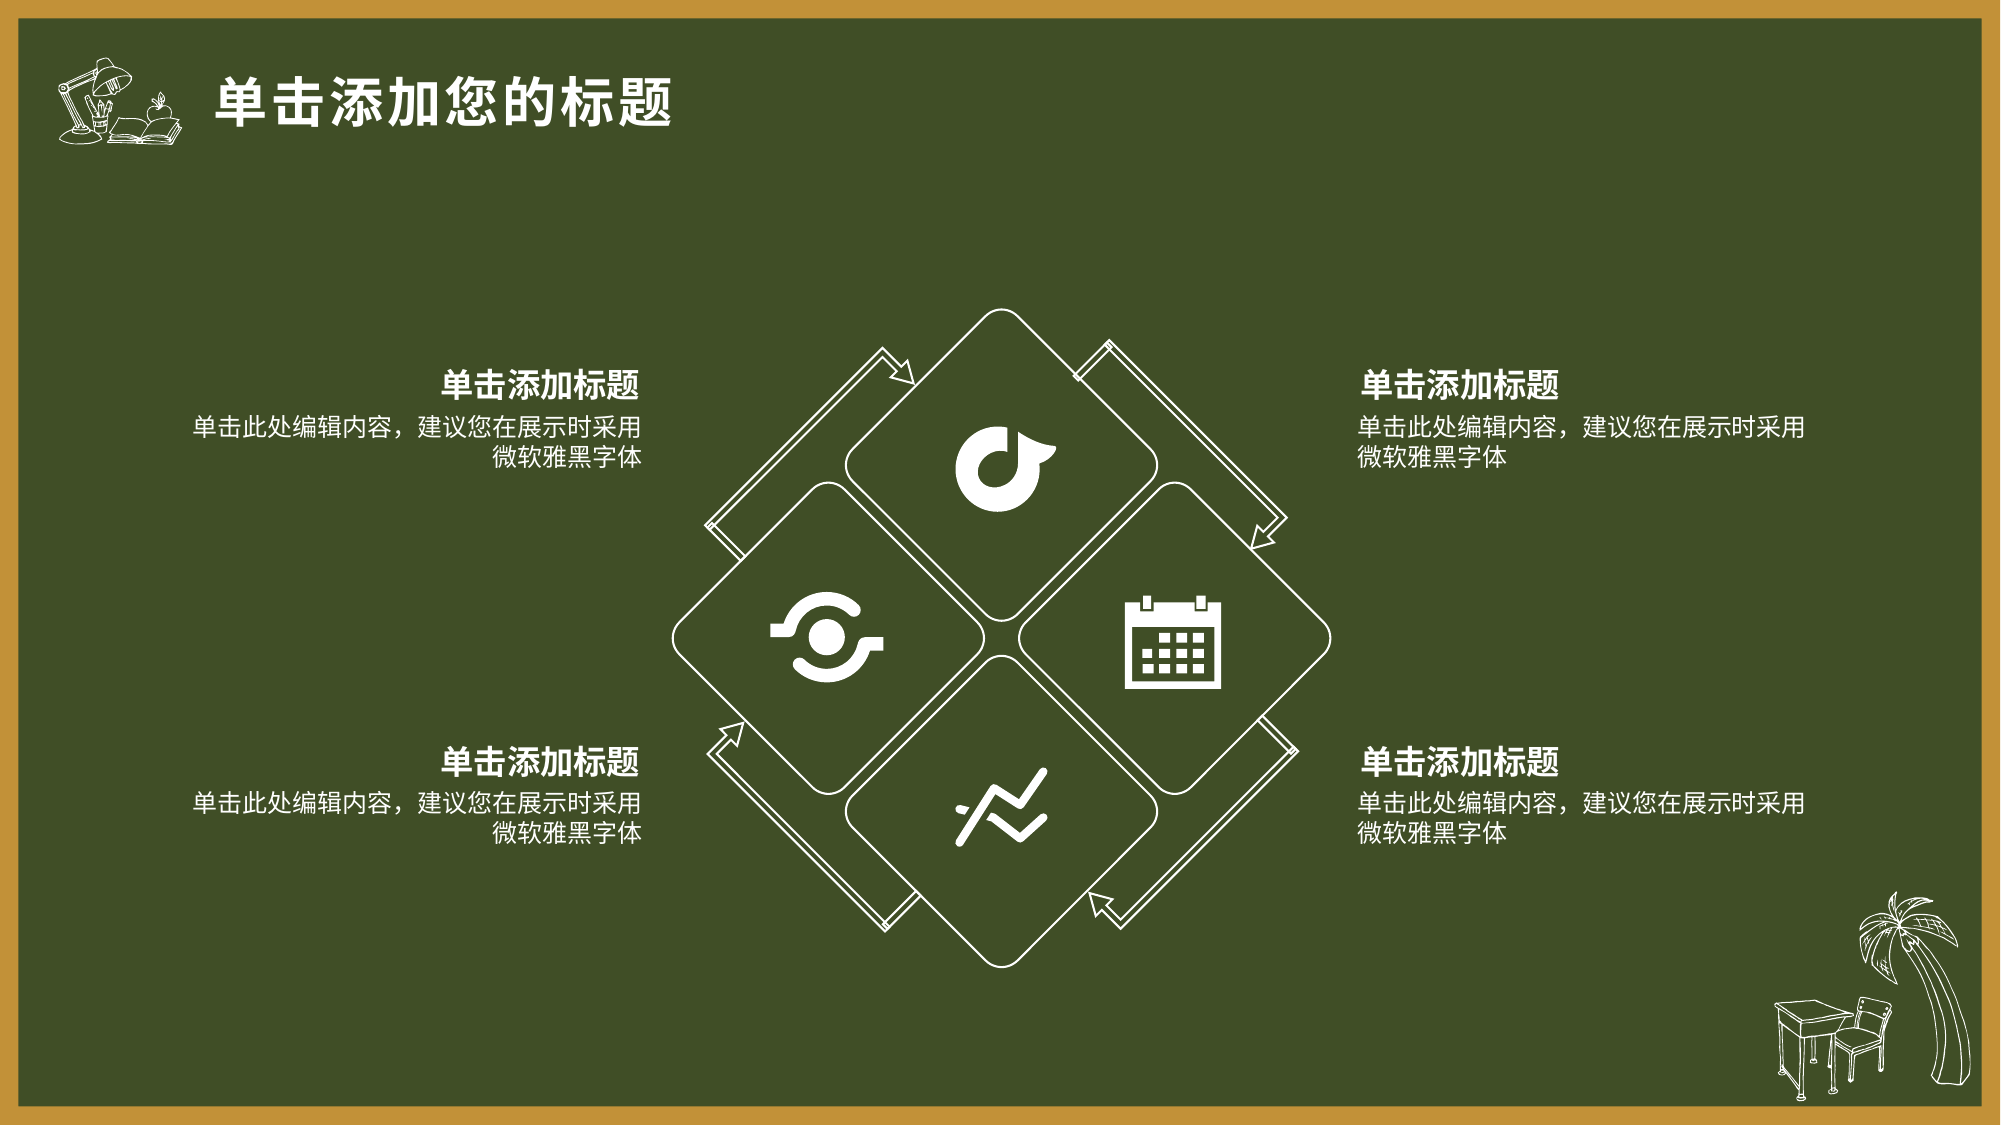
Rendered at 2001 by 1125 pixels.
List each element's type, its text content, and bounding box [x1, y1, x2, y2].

text_box [844, 308, 1159, 622]
text_box 单击添加标题 [190, 734, 656, 788]
text_box [808, 619, 845, 656]
text_box 单击此处编辑内容，建议您在展示时采用微软雅黑字体 [1357, 787, 1810, 848]
text_box 单击此处编辑内容，建议您在展示时采用微软雅黑字体 [190, 411, 643, 472]
text_box [1103, 338, 1289, 550]
text_box [1088, 749, 1300, 931]
text_box [955, 767, 1048, 847]
text_box [792, 637, 884, 683]
text_box 单击此处编辑内容，建议您在展示时采用微软雅黑字体 [190, 787, 643, 848]
text_box [703, 346, 915, 527]
text_box [955, 426, 1057, 512]
text_box [770, 591, 861, 638]
text_box 单击添加标题 [257, 357, 656, 412]
text_box [706, 721, 887, 933]
text_box 单击添加您的标题 [198, 60, 772, 141]
text_box 单击添加标题 [1345, 357, 1737, 412]
text_box [881, 891, 920, 931]
text_box [1076, 341, 1113, 379]
text_box [1258, 716, 1298, 756]
text_box [1018, 481, 1332, 795]
text_box [671, 481, 986, 795]
text_box 单击此处编辑内容，建议您在展示时采用微软雅黑字体 [1357, 411, 1810, 472]
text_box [1124, 595, 1222, 689]
text_box [844, 654, 1159, 969]
text_box 单击添加标题 [1345, 734, 1737, 788]
text_box [705, 521, 745, 561]
